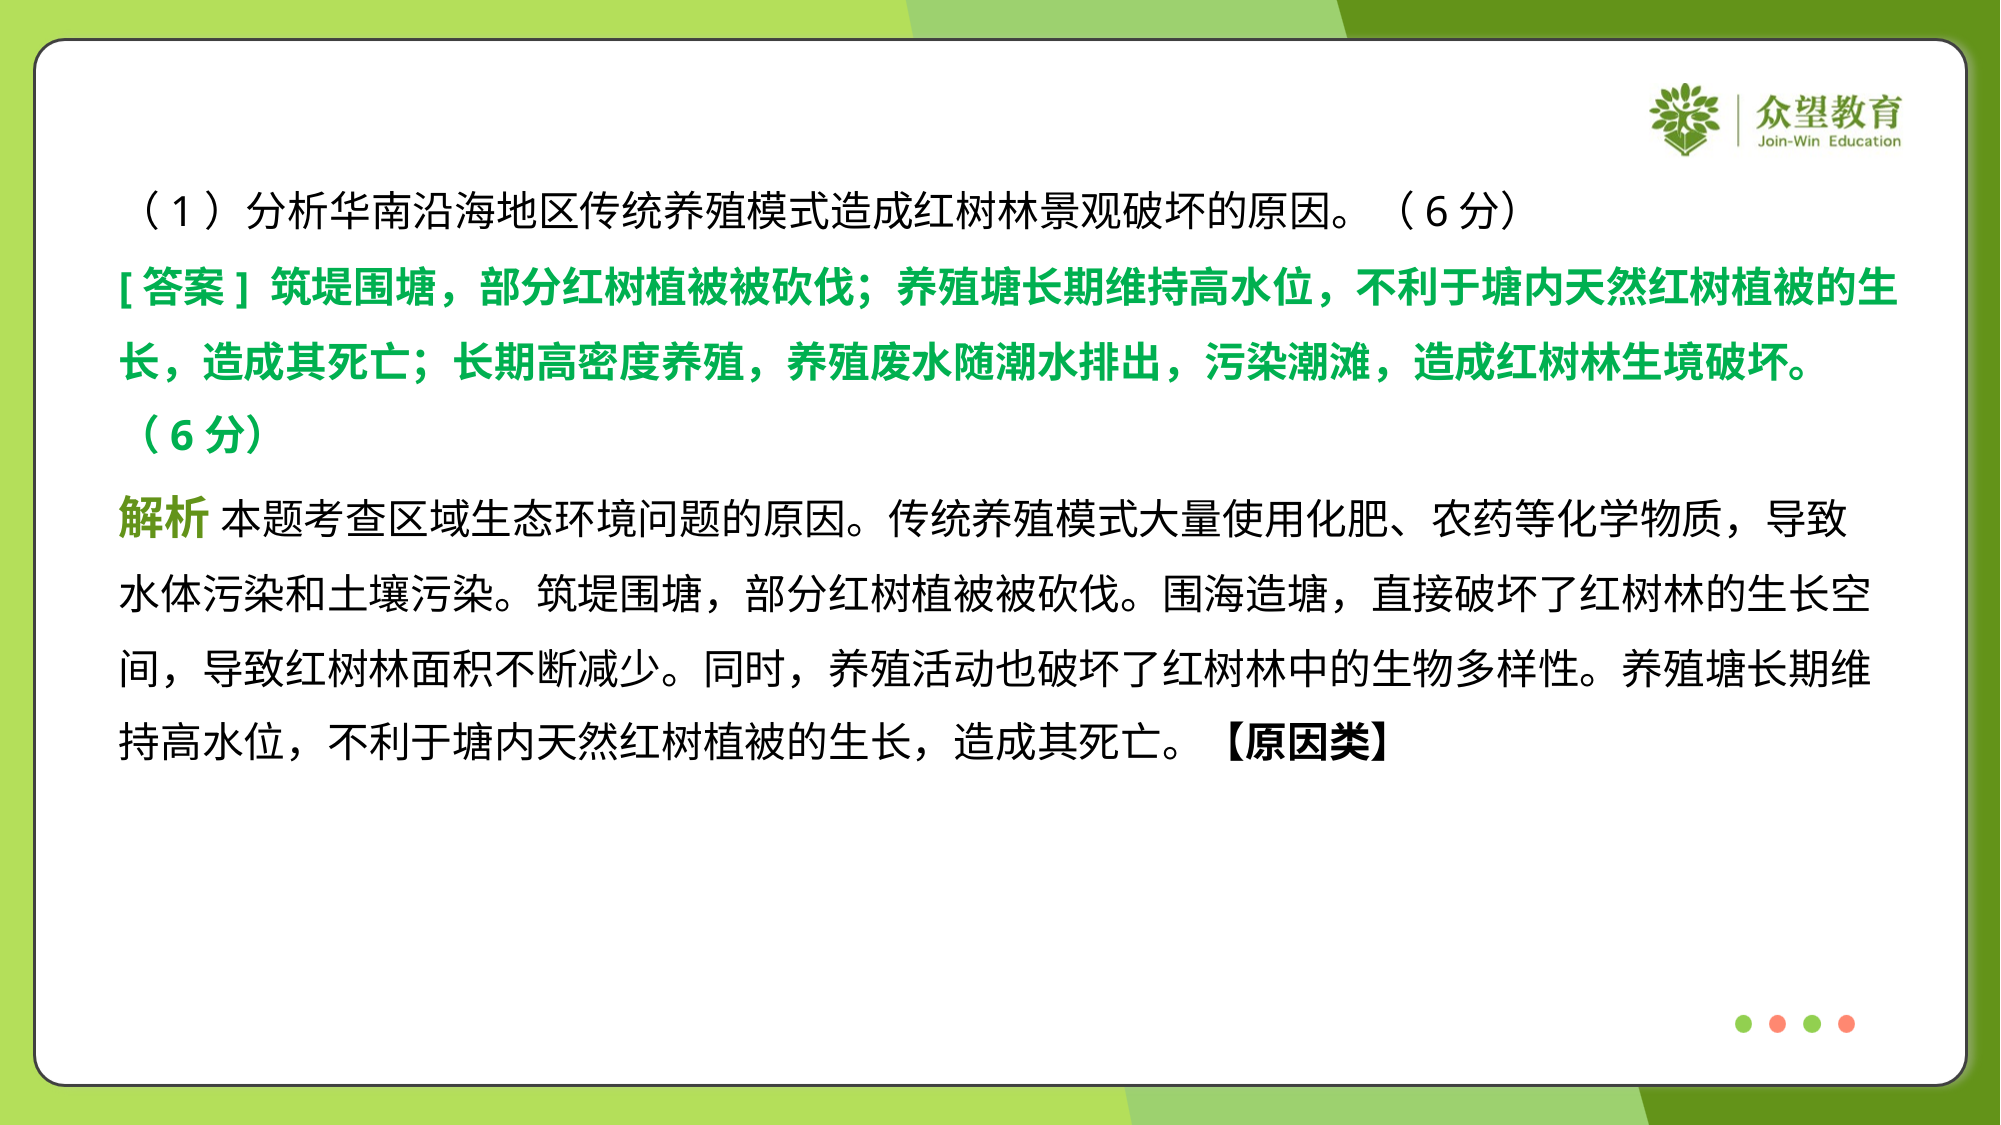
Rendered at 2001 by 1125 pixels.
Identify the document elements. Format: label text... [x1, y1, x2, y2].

text_box （1）分析华南沿海地区传统养殖模式造成红树林景观破坏的原因。（6分） [118, 159, 1883, 227]
text_box [答案] 筑堤围塘，部分红树植被被砍伐；养殖塘长期维持高水位，不利于塘内天然红树植被的生 长，造成其死亡；长期高密度养殖，养殖废水随潮水排出，污染潮滩，造成红树林生境破坏。 （6分） [118, 235, 1883, 451]
text_box 解析 本题考查区域生态环境问题的原因。传统养殖模式大量使用化肥、农药等化学物质，导致 水体污染和土壤污染。筑堤围塘，部分红树植被被砍伐。围海造塘，直接破坏了红树林的生长空 间，导致红树林面积不断减少。同时，养殖活动也破坏了红树林中的生物多样性。养殖塘长期维 持高水位，不利于塘内天然红树植被的生长，造成其死亡。【原因类】 [118, 466, 1883, 759]
picture [0, 0, 2000, 1125]
